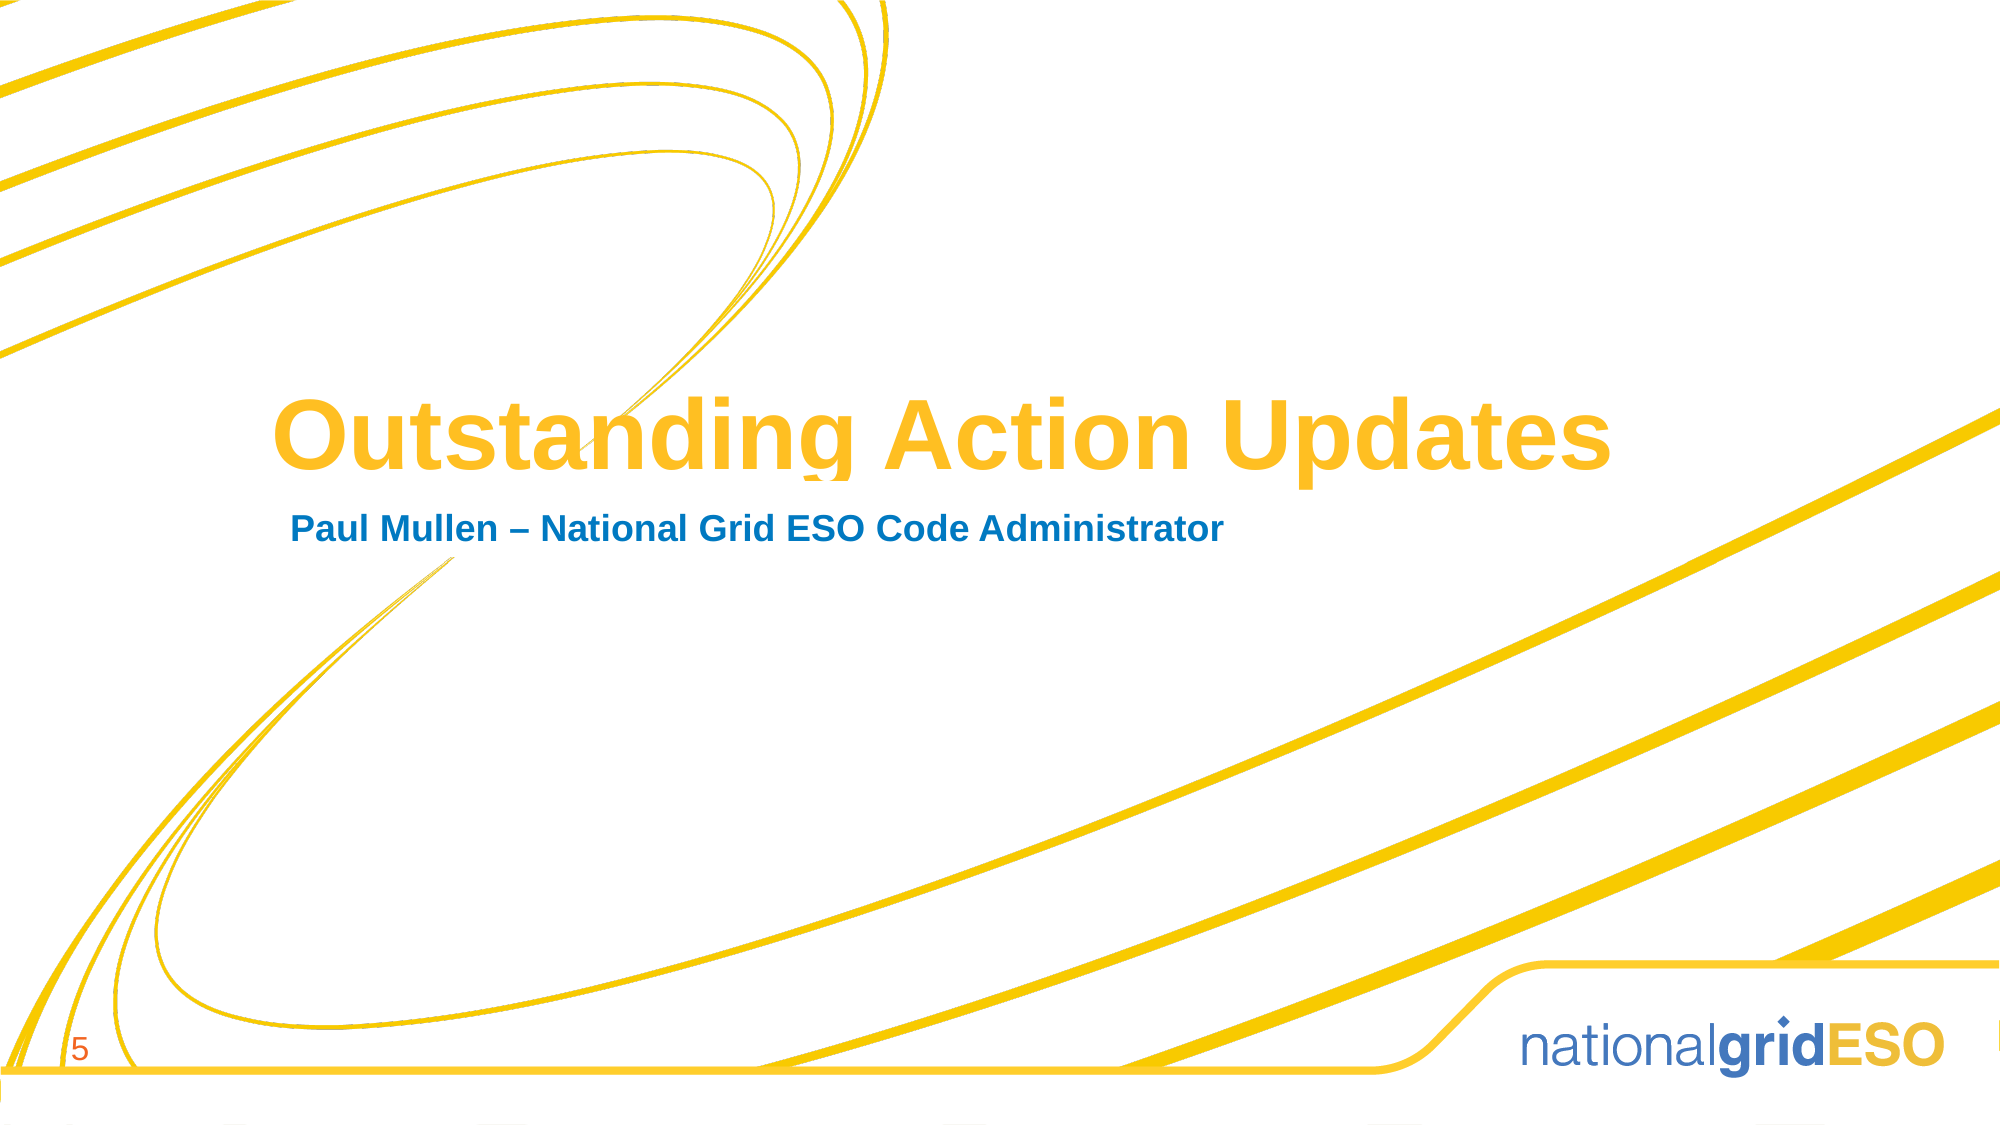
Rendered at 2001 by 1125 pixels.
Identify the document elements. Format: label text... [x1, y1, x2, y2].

picture [0, 0, 2000, 1125]
text_box Paul Mullen – National Grid ESO Code Administrator [275, 496, 1241, 556]
list Outstanding Action Updates [271, 369, 1751, 491]
text_box [271, 481, 1277, 557]
